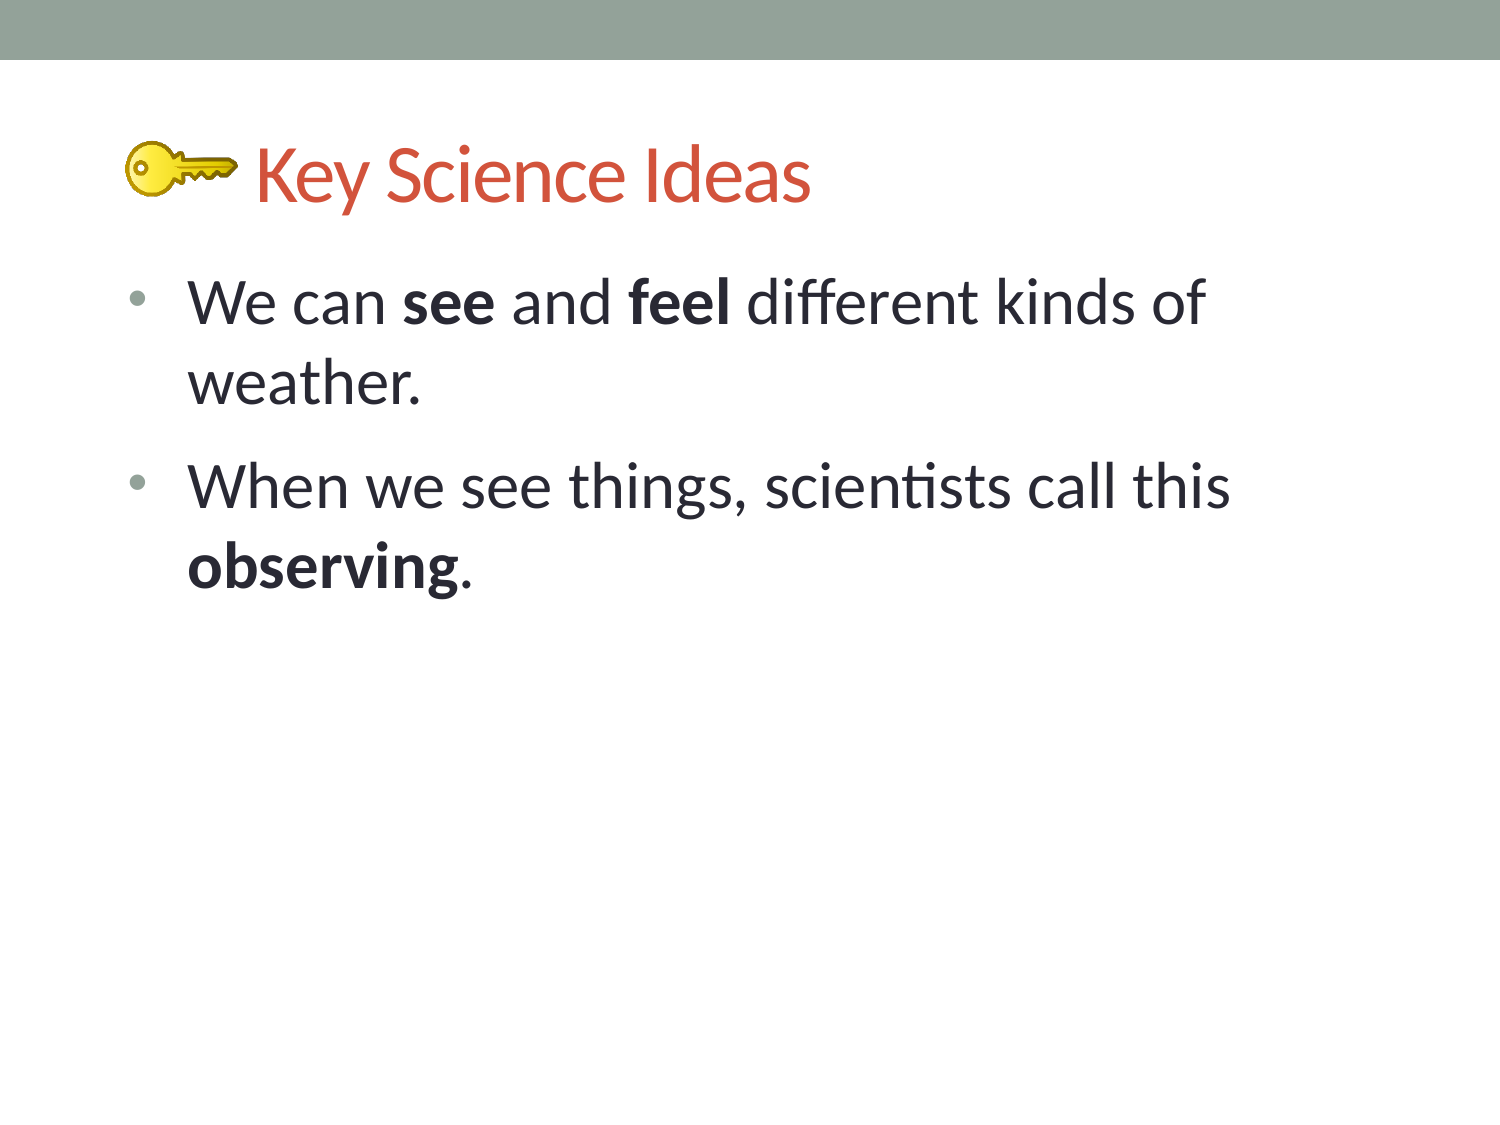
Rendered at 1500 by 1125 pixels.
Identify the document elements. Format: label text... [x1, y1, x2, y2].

list We can see and feel different kinds of weather. When we see things, scientists call this observing. [112, 249, 1425, 1050]
picture [124, 112, 238, 226]
title Key Science Ideas [112, 87, 1425, 249]
